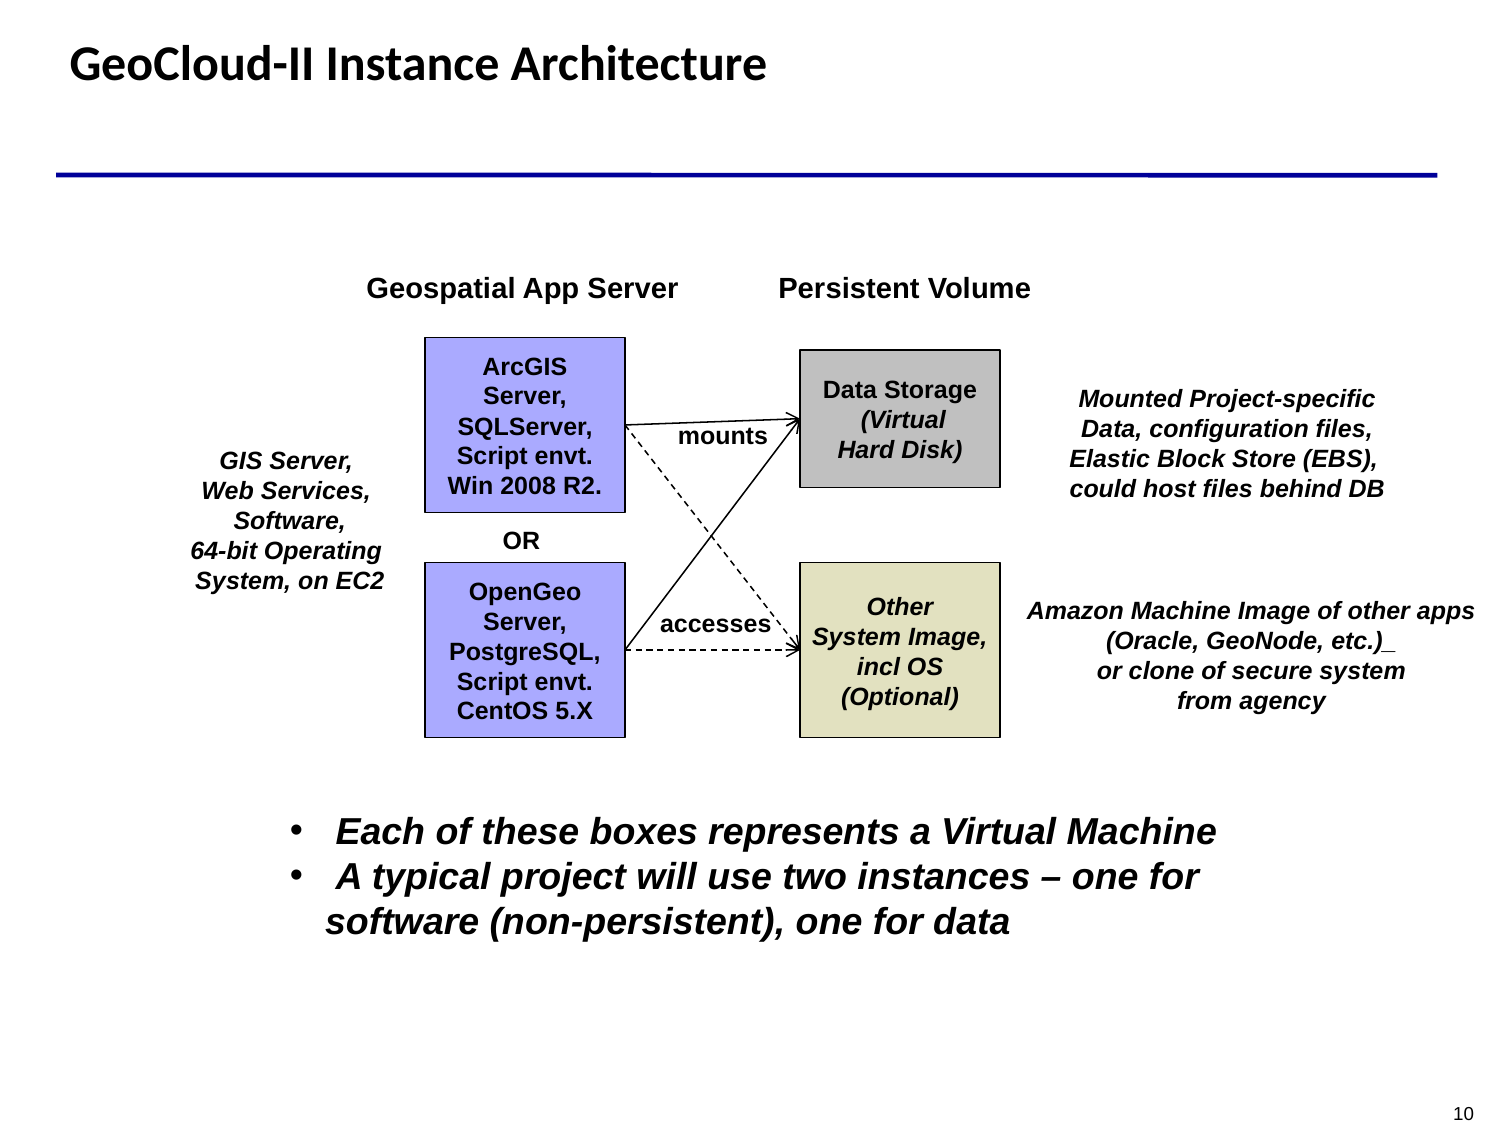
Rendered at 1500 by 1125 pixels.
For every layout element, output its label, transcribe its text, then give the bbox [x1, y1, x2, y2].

text_box Amazon Machine Image of other apps (Oracle, GeoNode, etc.)_ or clone of secure system from agency [1011, 587, 1492, 722]
text_box OR [487, 517, 556, 562]
text_box Mounted Project-specific Data, configuration files, Elastic Block Store (EBS), could host files behind DB [1054, 374, 1401, 510]
text_box Data Storage (Virtual Hard Disk) [800, 349, 1000, 488]
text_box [624, 424, 801, 649]
text_box Geospatial App Server [351, 262, 694, 313]
text_box Each of these boxes represents a Virtual Machine A typical project will use two instances – one for software (non-persistent), one for data [274, 799, 1250, 950]
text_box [624, 418, 801, 424]
title GeoCloud-II Instance Architecture [69, 37, 1431, 163]
text_box Persistent Volume [763, 262, 1047, 313]
text_box mounts [663, 412, 784, 416]
text_box ArcGIS Server, SQLServer, Script envt. Win 2008 R2. [425, 337, 625, 513]
text_box Other System Image, incl OS (Optional) [800, 562, 1000, 738]
text_box GIS Server, Web Services, Software, 64-bit Operating System, on EC2 [175, 437, 405, 602]
text_box OpenGeo Server, PostgreSQL, Script envt. CentOS 5.X [425, 562, 625, 738]
